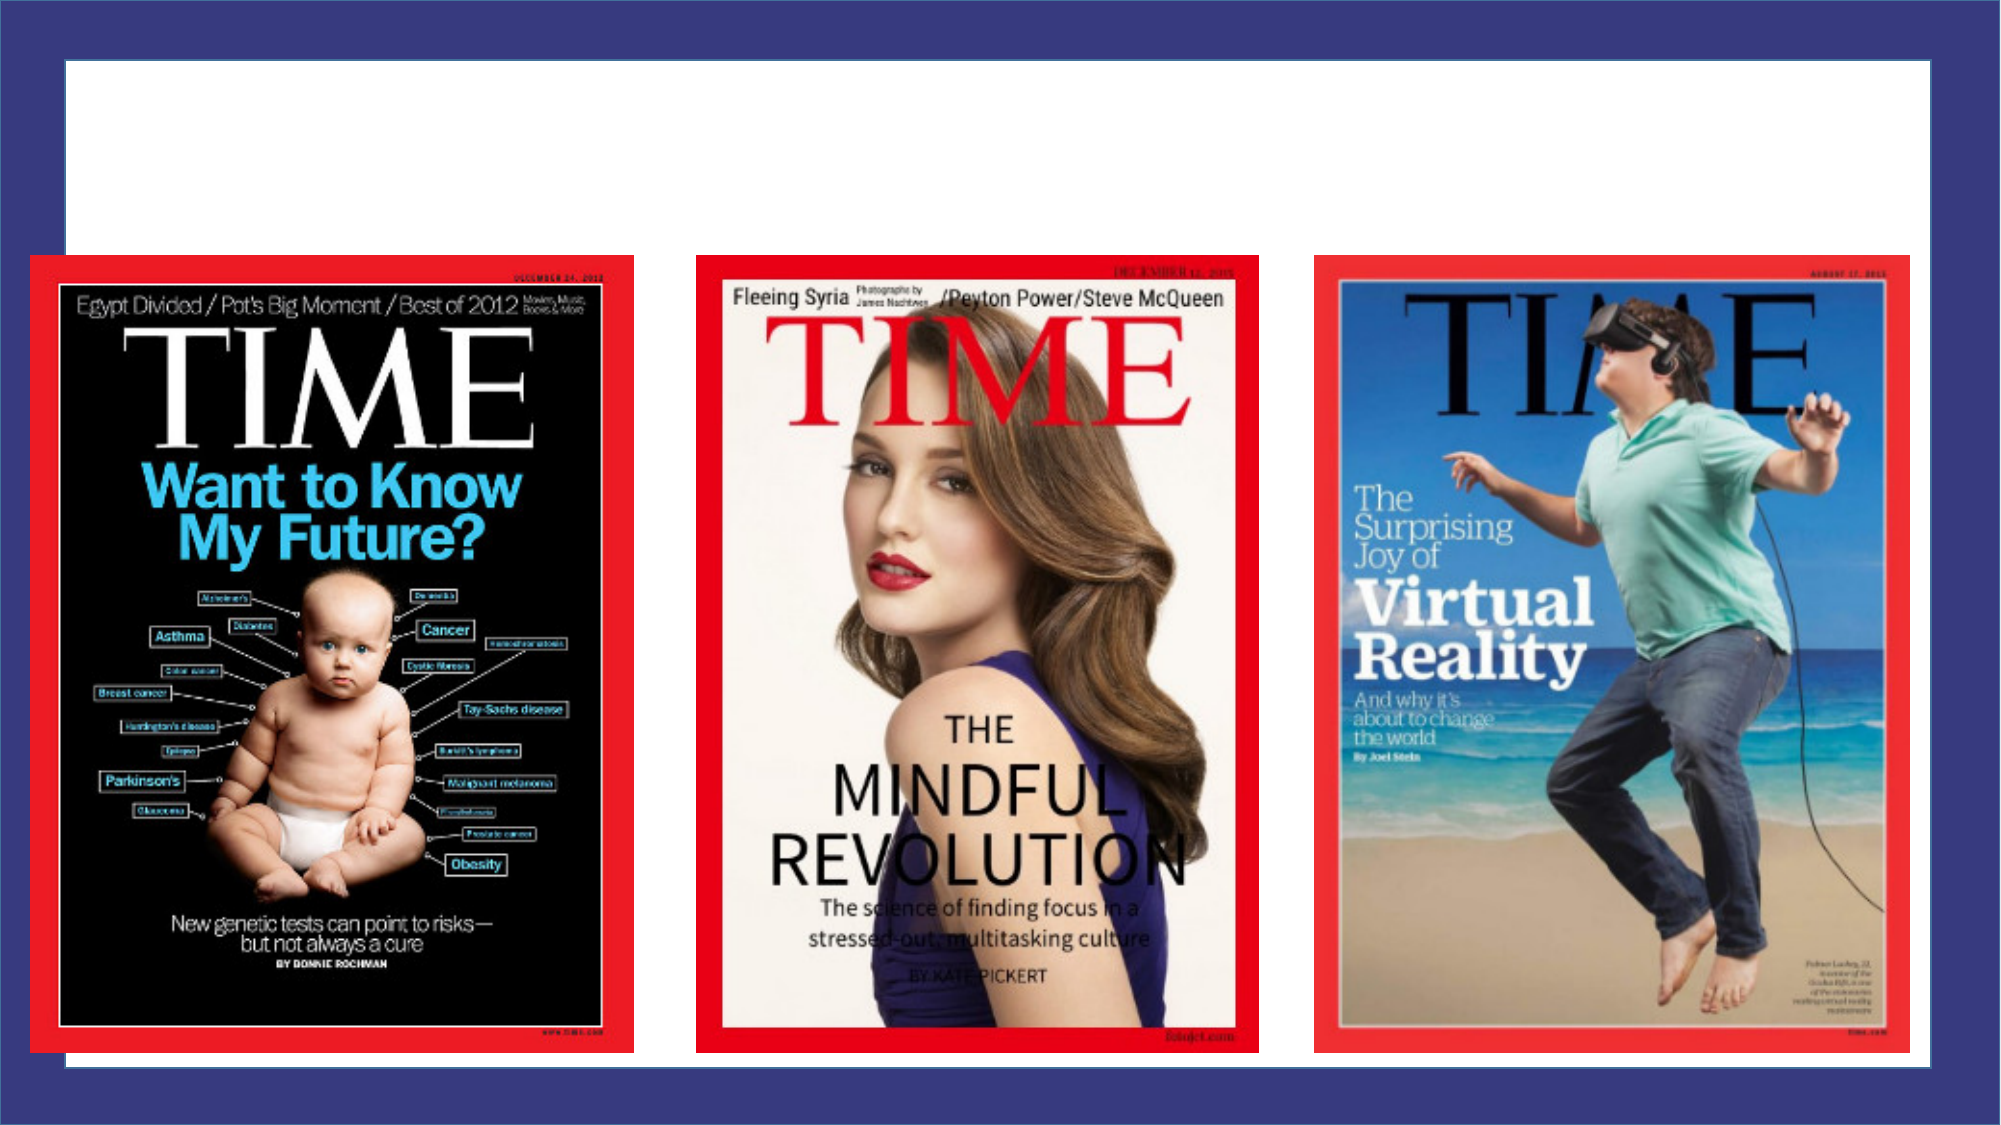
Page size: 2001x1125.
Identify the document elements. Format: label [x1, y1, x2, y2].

picture [695, 255, 1259, 1053]
picture [1314, 255, 1911, 1053]
list [29, 255, 635, 1053]
